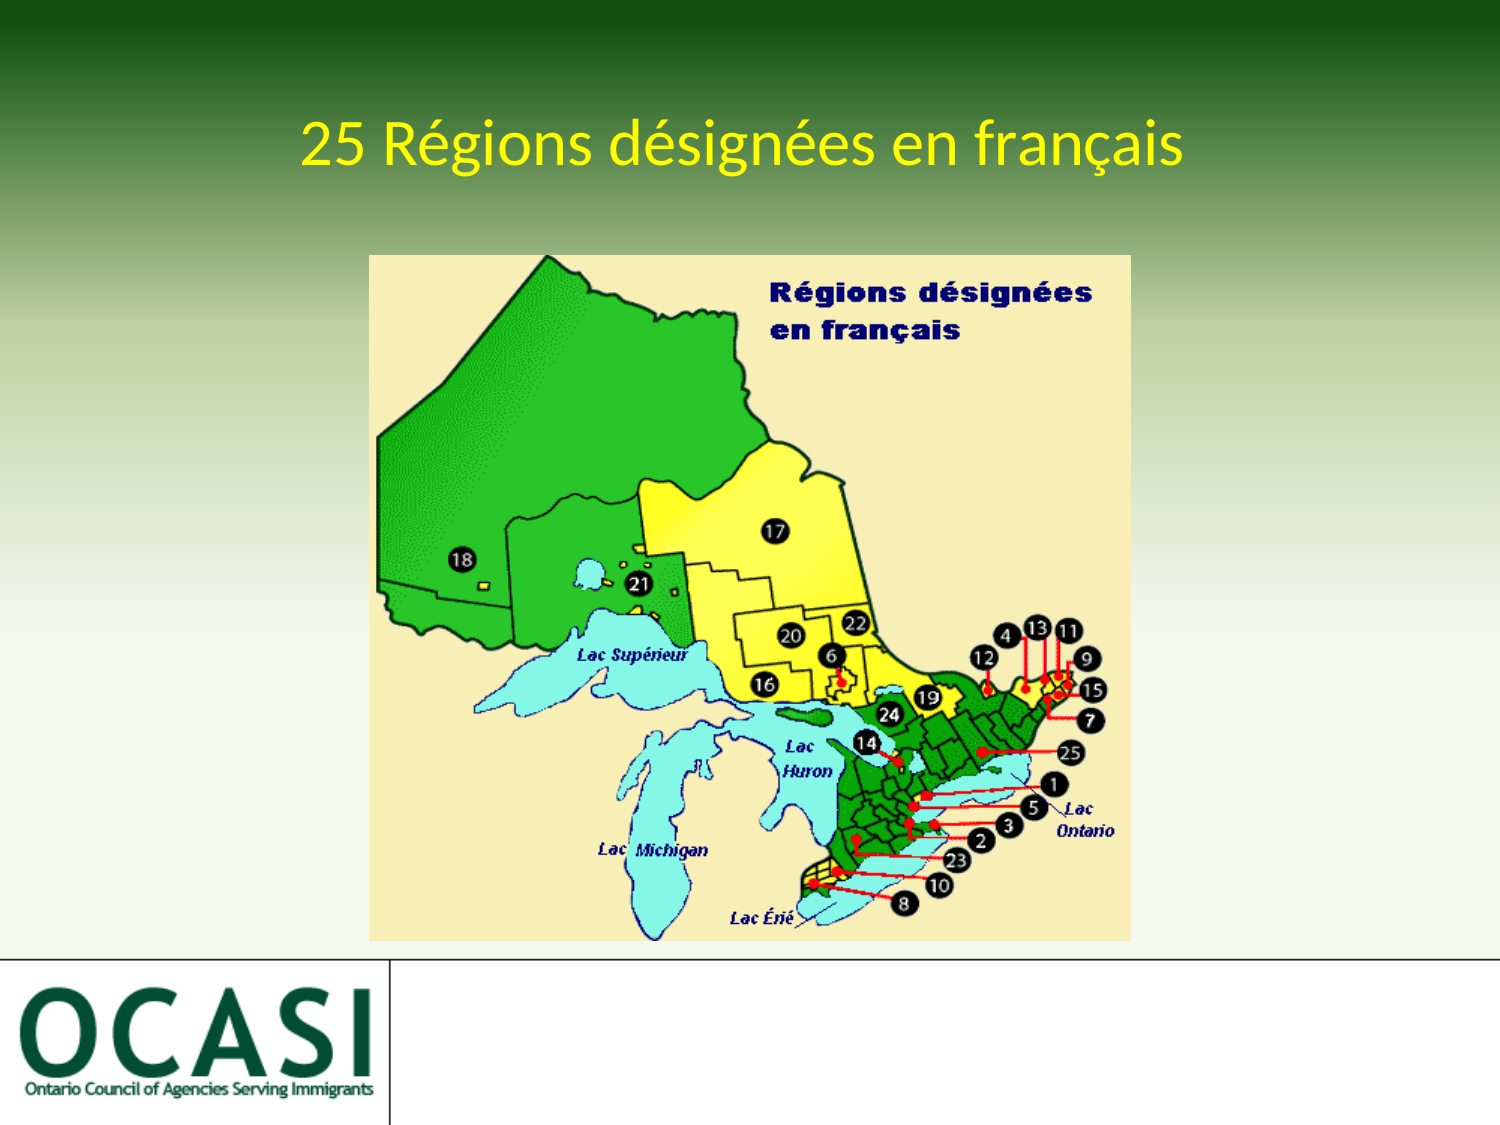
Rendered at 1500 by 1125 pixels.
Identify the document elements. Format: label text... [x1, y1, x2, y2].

title 25 Régions désignées en français [75, 45, 1425, 233]
picture [0, 0, 1500, 1125]
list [368, 255, 1132, 941]
